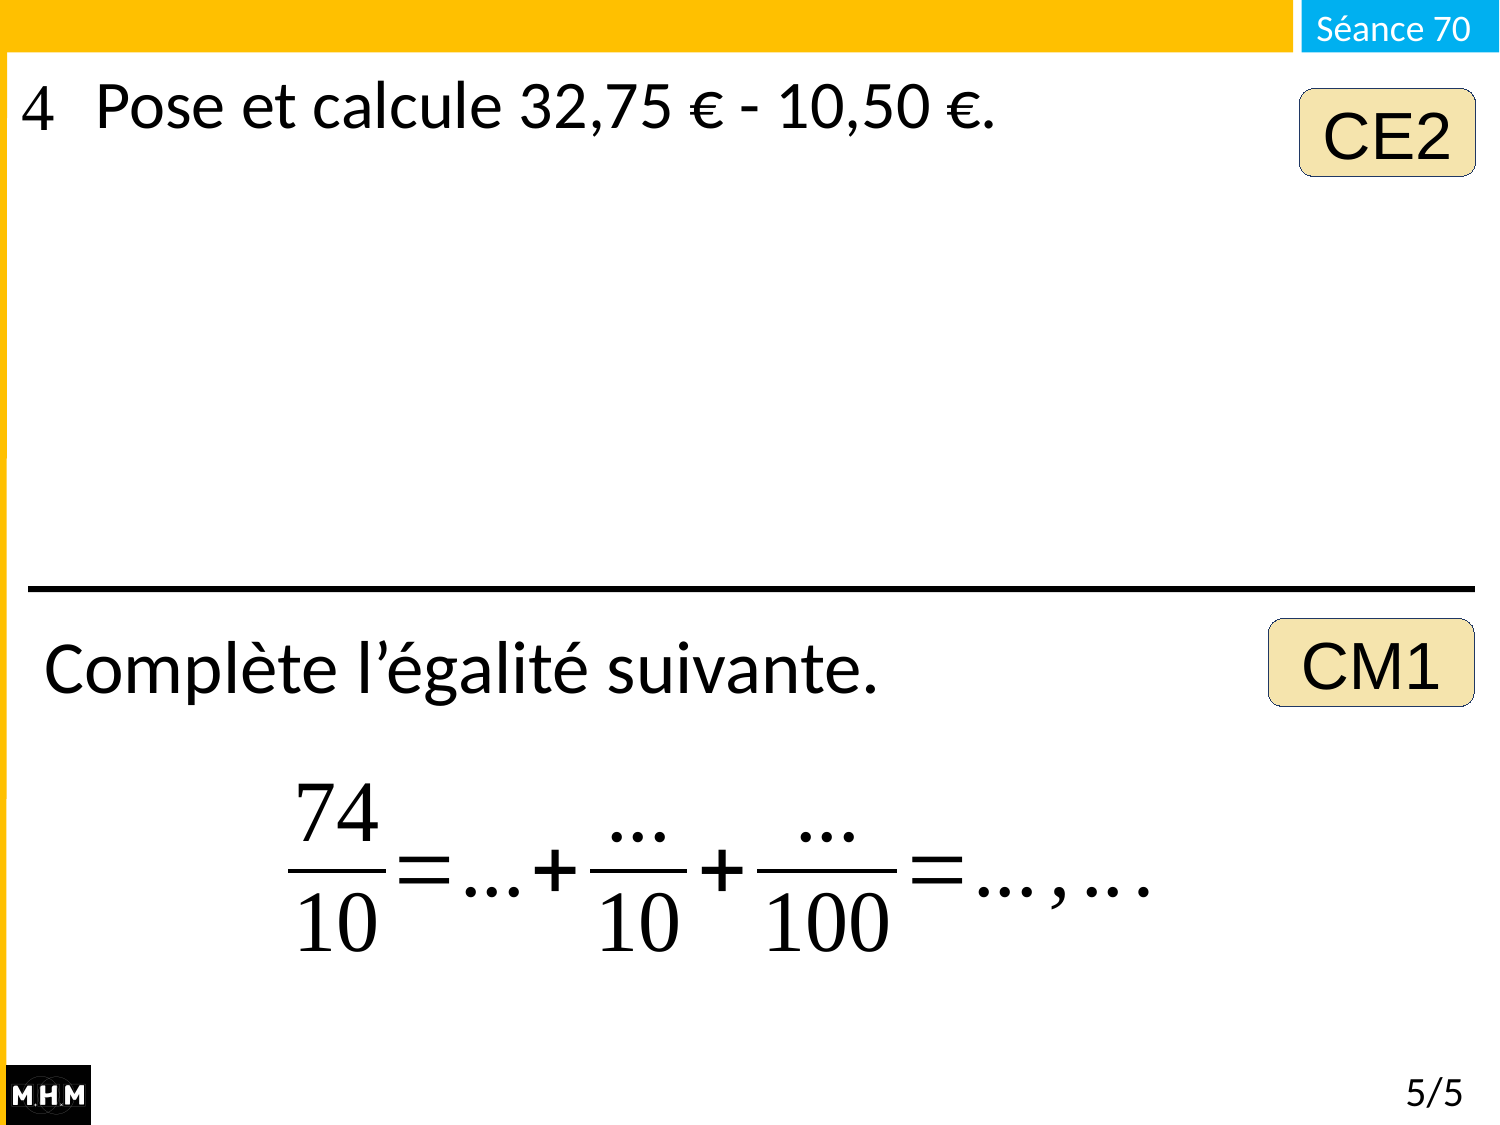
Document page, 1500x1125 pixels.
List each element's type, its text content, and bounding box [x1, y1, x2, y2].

text_box Pose et calcule 32,75 € - 10,50 €. [80, 61, 1374, 151]
text_box CE2 [1299, 88, 1476, 177]
picture [6, 1065, 91, 1125]
text_box Complète l’égalité suivante. [29, 594, 1085, 746]
text_box CM1 [1268, 618, 1475, 707]
text_box 5/5 [1371, 1063, 1498, 1123]
